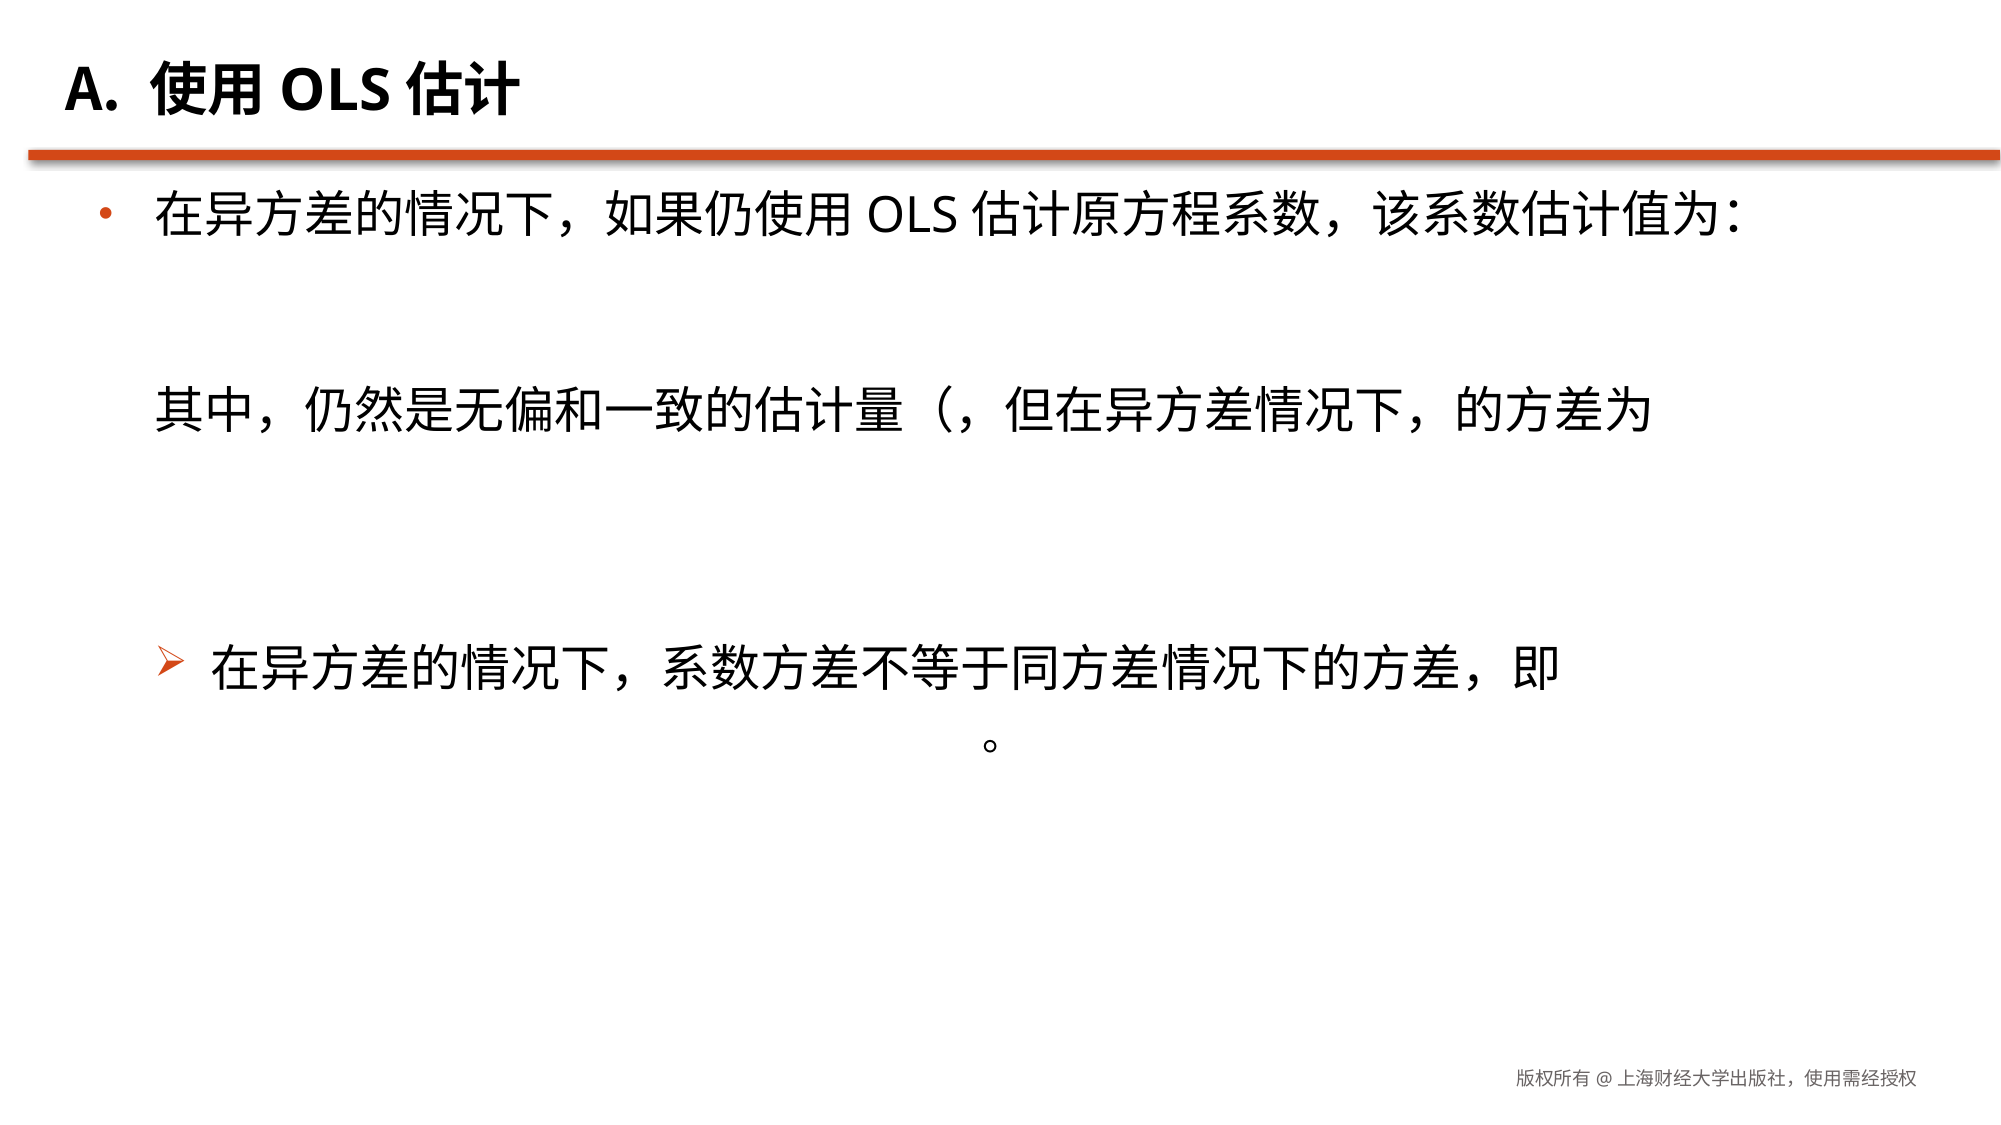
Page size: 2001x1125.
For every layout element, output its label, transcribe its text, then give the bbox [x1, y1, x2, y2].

footer 版权所有@上海财经大学出版社，使用需经授权 [1483, 1046, 1950, 1109]
title 使用OLS估计 [50, 50, 1825, 138]
